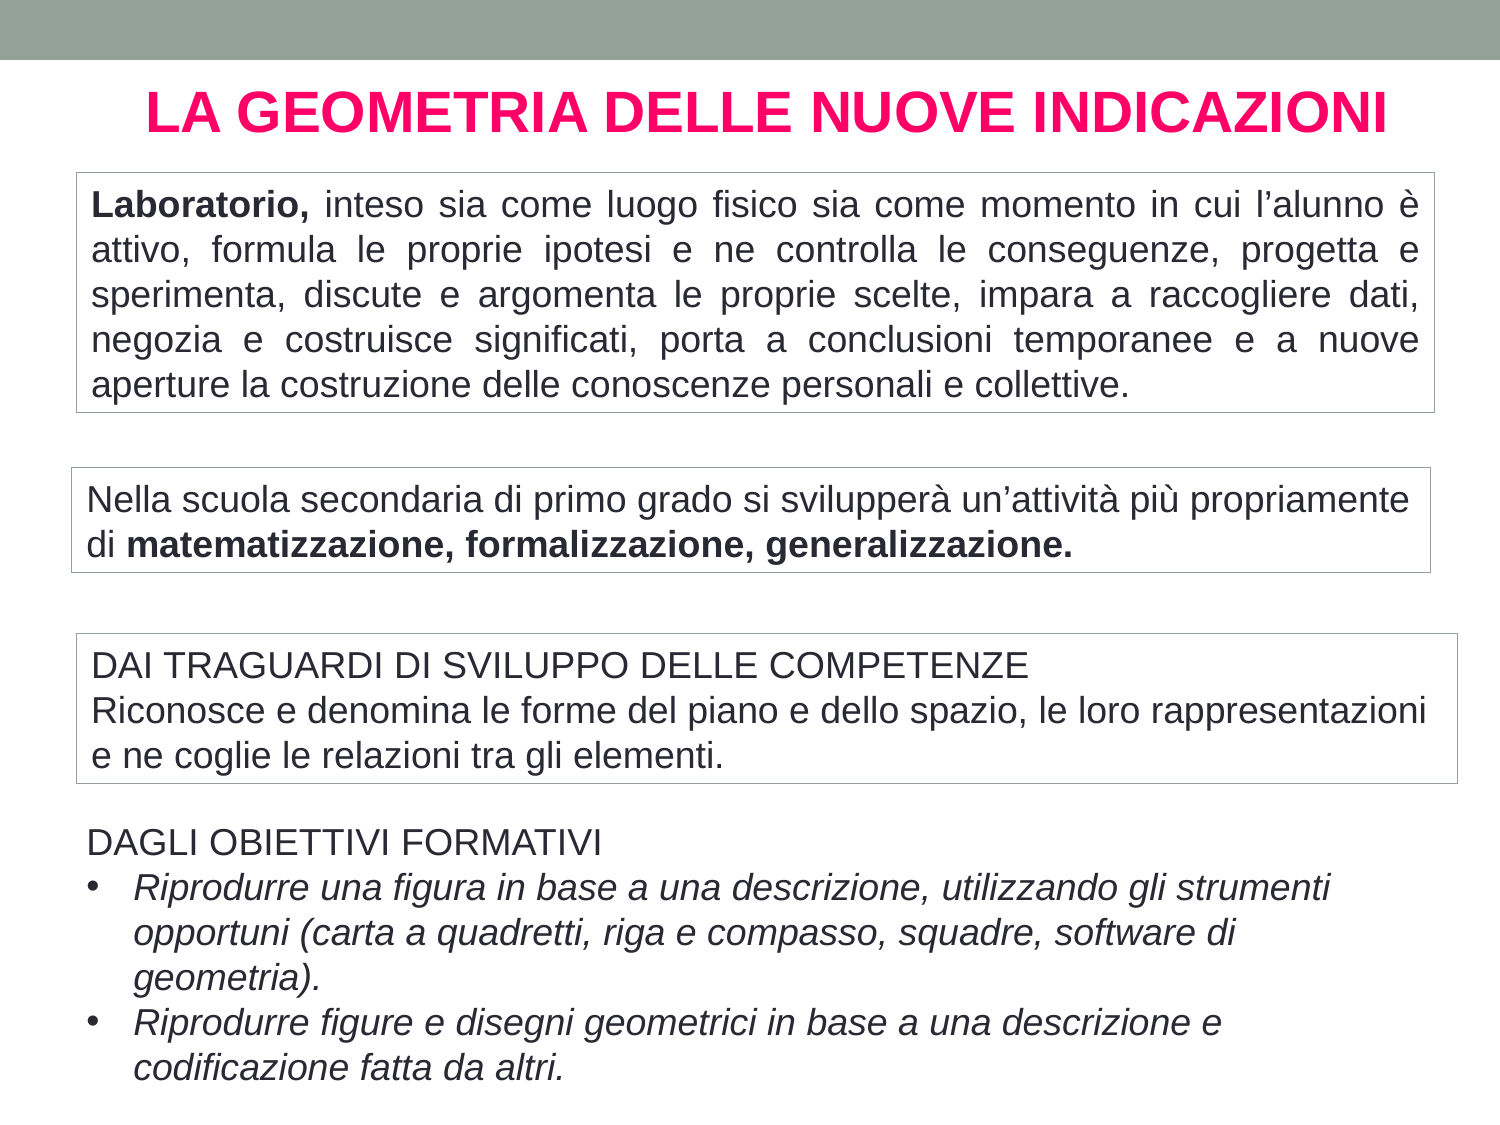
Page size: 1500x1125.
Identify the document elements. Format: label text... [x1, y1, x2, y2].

text_box Laboratorio, inteso sia come luogo fisico sia come momento in cui l’alunno è attivo, formula le proprie ipotesi e ne controlla le conseguenze, progetta e sperimenta, discute e argomenta le proprie scelte, impara a raccogliere dati, negozia e costruisce significati, porta a conclusioni temporanee e a nuove aperture la costruzione delle conoscenze personali e collettive. [76, 172, 1435, 413]
text_box DAI TRAGUARDI DI SVILUPPO DELLE COMPETENZE Riconosce e denomina le forme del piano e dello spazio, le loro rappresentazioni e ne coglie le relazioni tra gli elementi. [76, 633, 1458, 784]
text_box DAGLI OBIETTIVI FORMATIVI Riprodurre una figura in base a una descrizione, utilizzando gli strumenti opportuni (carta a quadretti, riga e compasso, squadre, software di geometria). Riprodurre figure e disegni geometrici in base a una descrizione e codificazione fatta da altri. [71, 810, 1431, 1096]
text_box LA GEOMETRIA DELLE NUOVE INDICAZIONI [130, 66, 1404, 152]
text_box Nella scuola secondaria di primo grado si svilupperà un’attività più propriamente di matematizzazione, formalizzazione, generalizzazione. [71, 467, 1431, 573]
